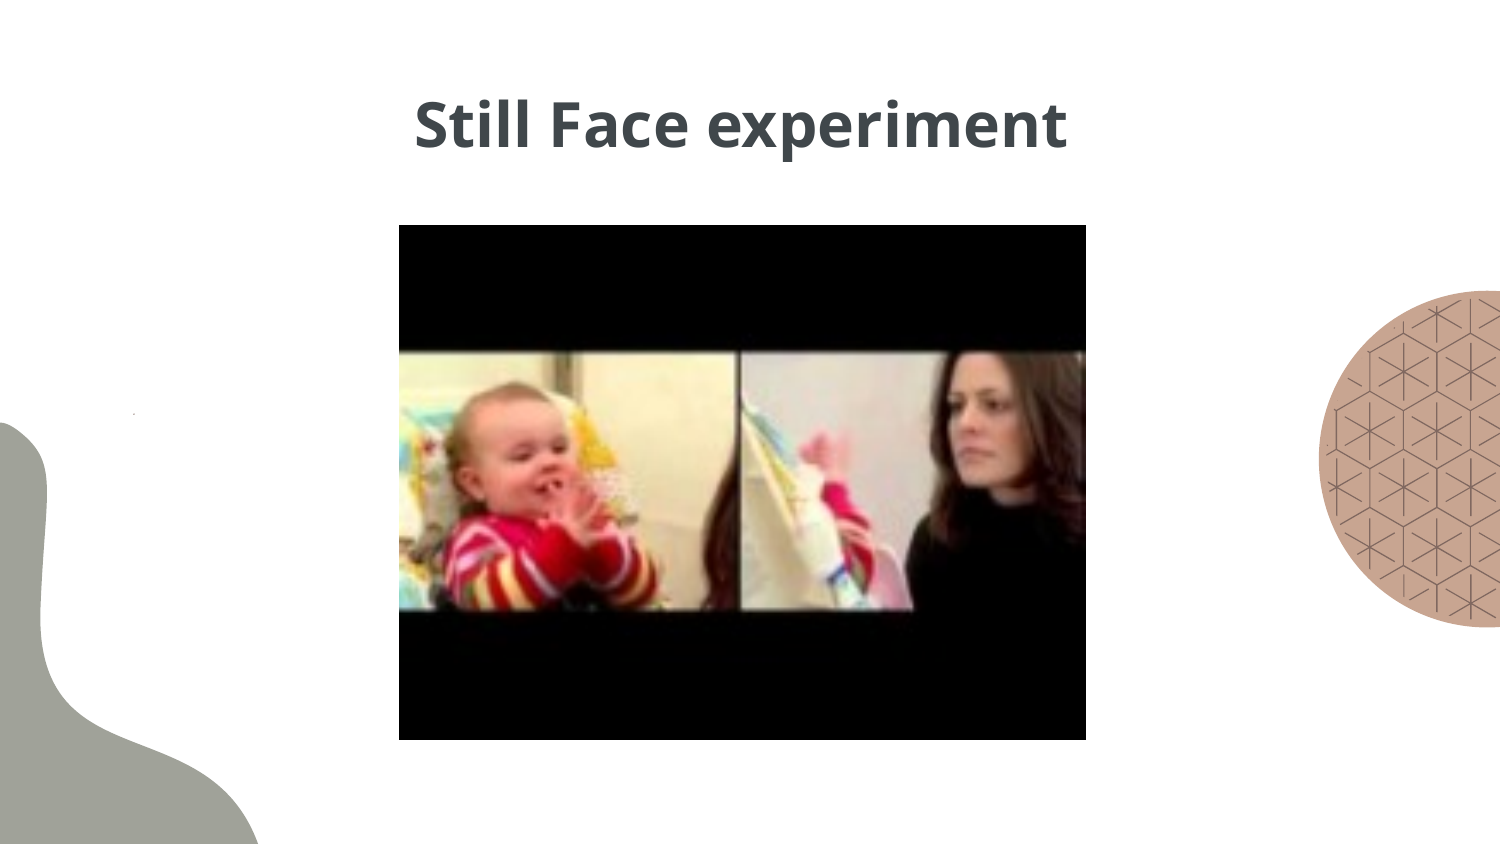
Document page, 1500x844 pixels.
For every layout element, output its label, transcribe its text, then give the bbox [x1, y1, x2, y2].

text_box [398, 223, 1087, 741]
title Still Face experiment [116, 85, 1383, 175]
